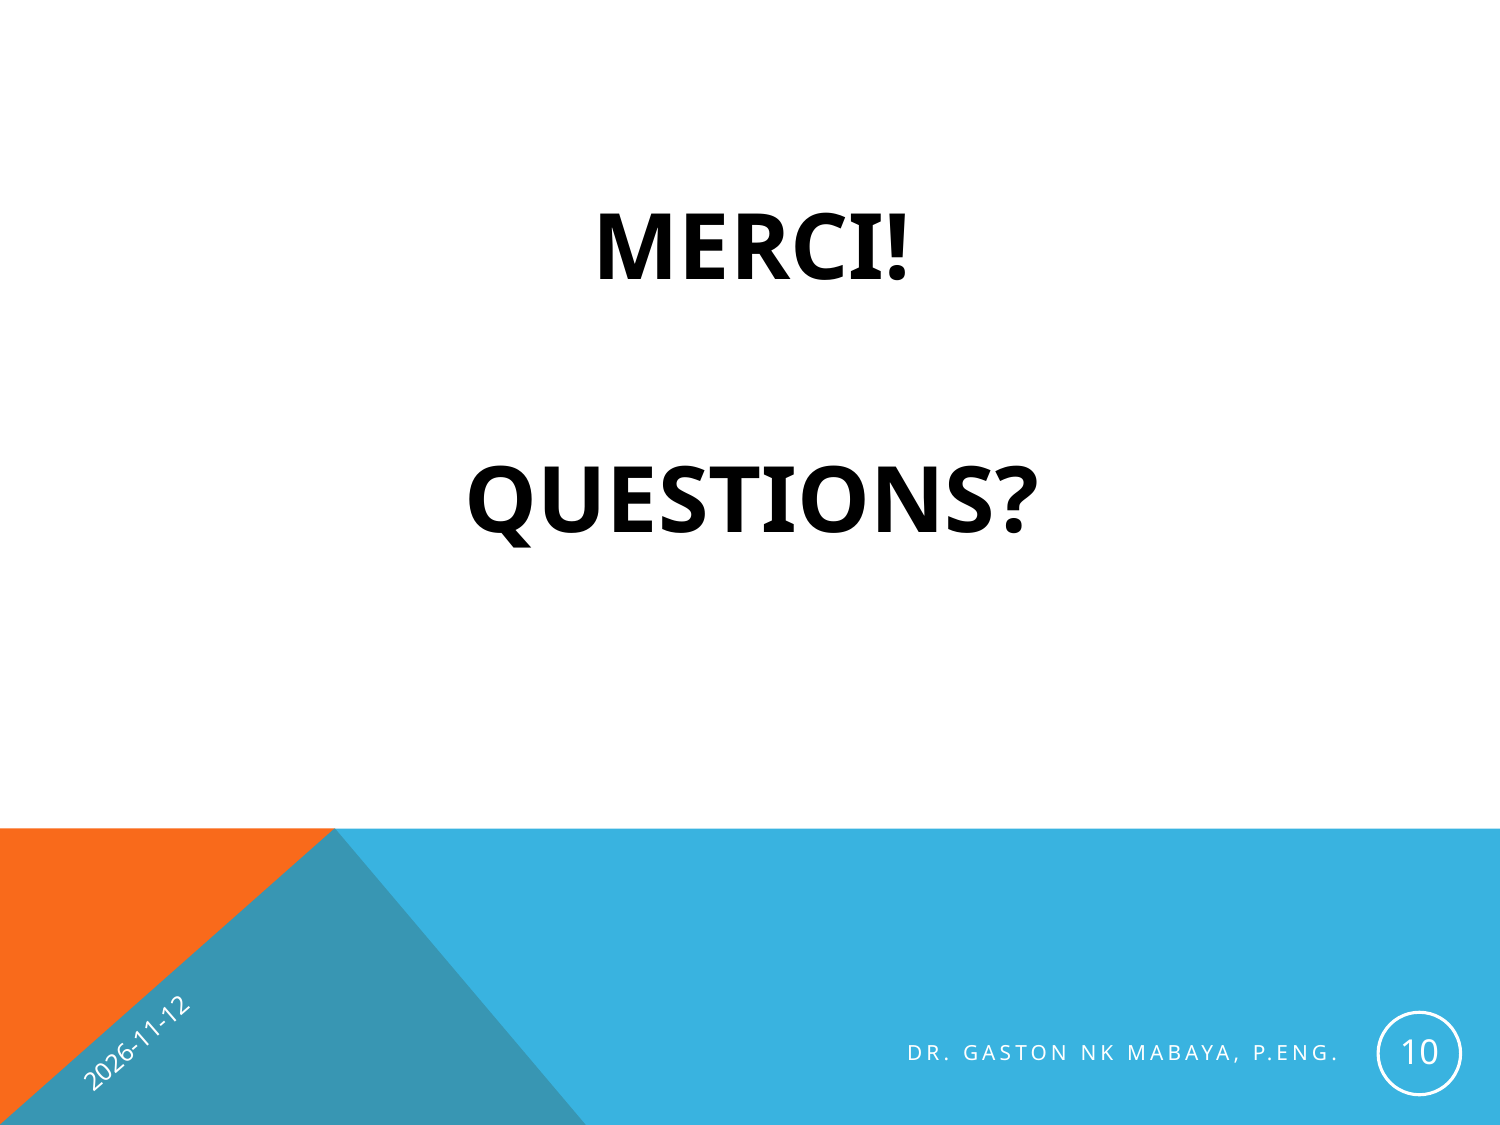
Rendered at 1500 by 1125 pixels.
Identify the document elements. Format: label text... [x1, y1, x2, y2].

list MERCI! QUESTIONS? [135, 180, 1369, 768]
slide_number 10 [1376, 1010, 1463, 1097]
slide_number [65, 849, 357, 1109]
footer Dr. Gaston NK Mabaya, P.Eng. [577, 1031, 1352, 1076]
